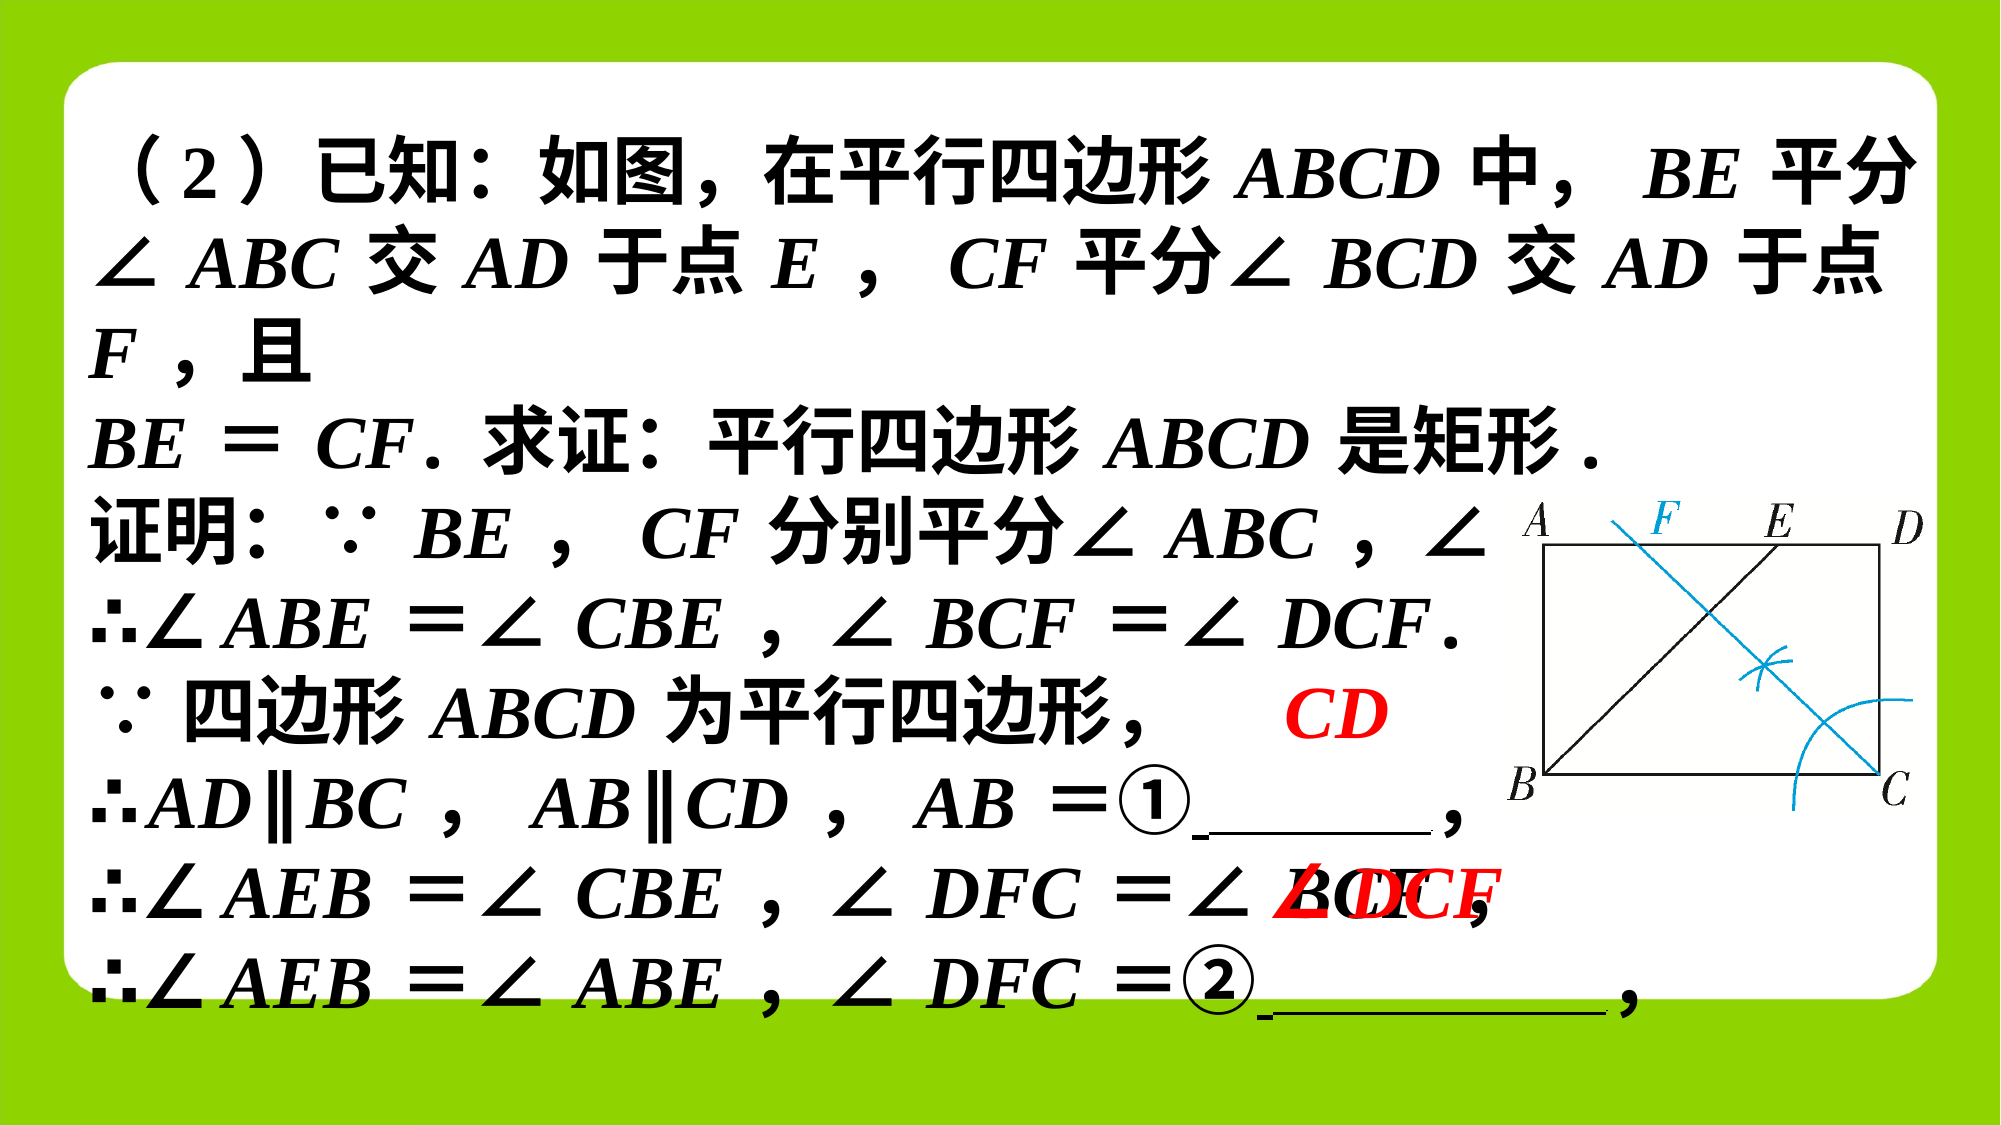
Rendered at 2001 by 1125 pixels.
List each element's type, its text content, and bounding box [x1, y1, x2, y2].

text_box （2）已知：如图，在平行四边形ABCD中，BE平分 ∠ABC交AD于点E，CF平分∠BCD交AD于点F，且 BE＝CF. 求证：平行四边形ABCD是矩形. 证明：∵BE，CF分别平分∠ABC，∠BCD， ∴∠ABE＝∠CBE，∠BCF＝∠DCF. ∵四边形ABCD为平行四边形， ∴AD∥BC，AB∥CD，AB＝① ⁠， ∴∠AEB＝∠CBE，∠DFC＝∠BCF， ∴∠AEB＝∠ABE，∠DFC＝② ⁠， [88, 123, 1974, 942]
text_box ∠DCF [1252, 836, 1602, 942]
picture [0, 0, 2001, 1125]
text_box CD [1270, 656, 1487, 762]
